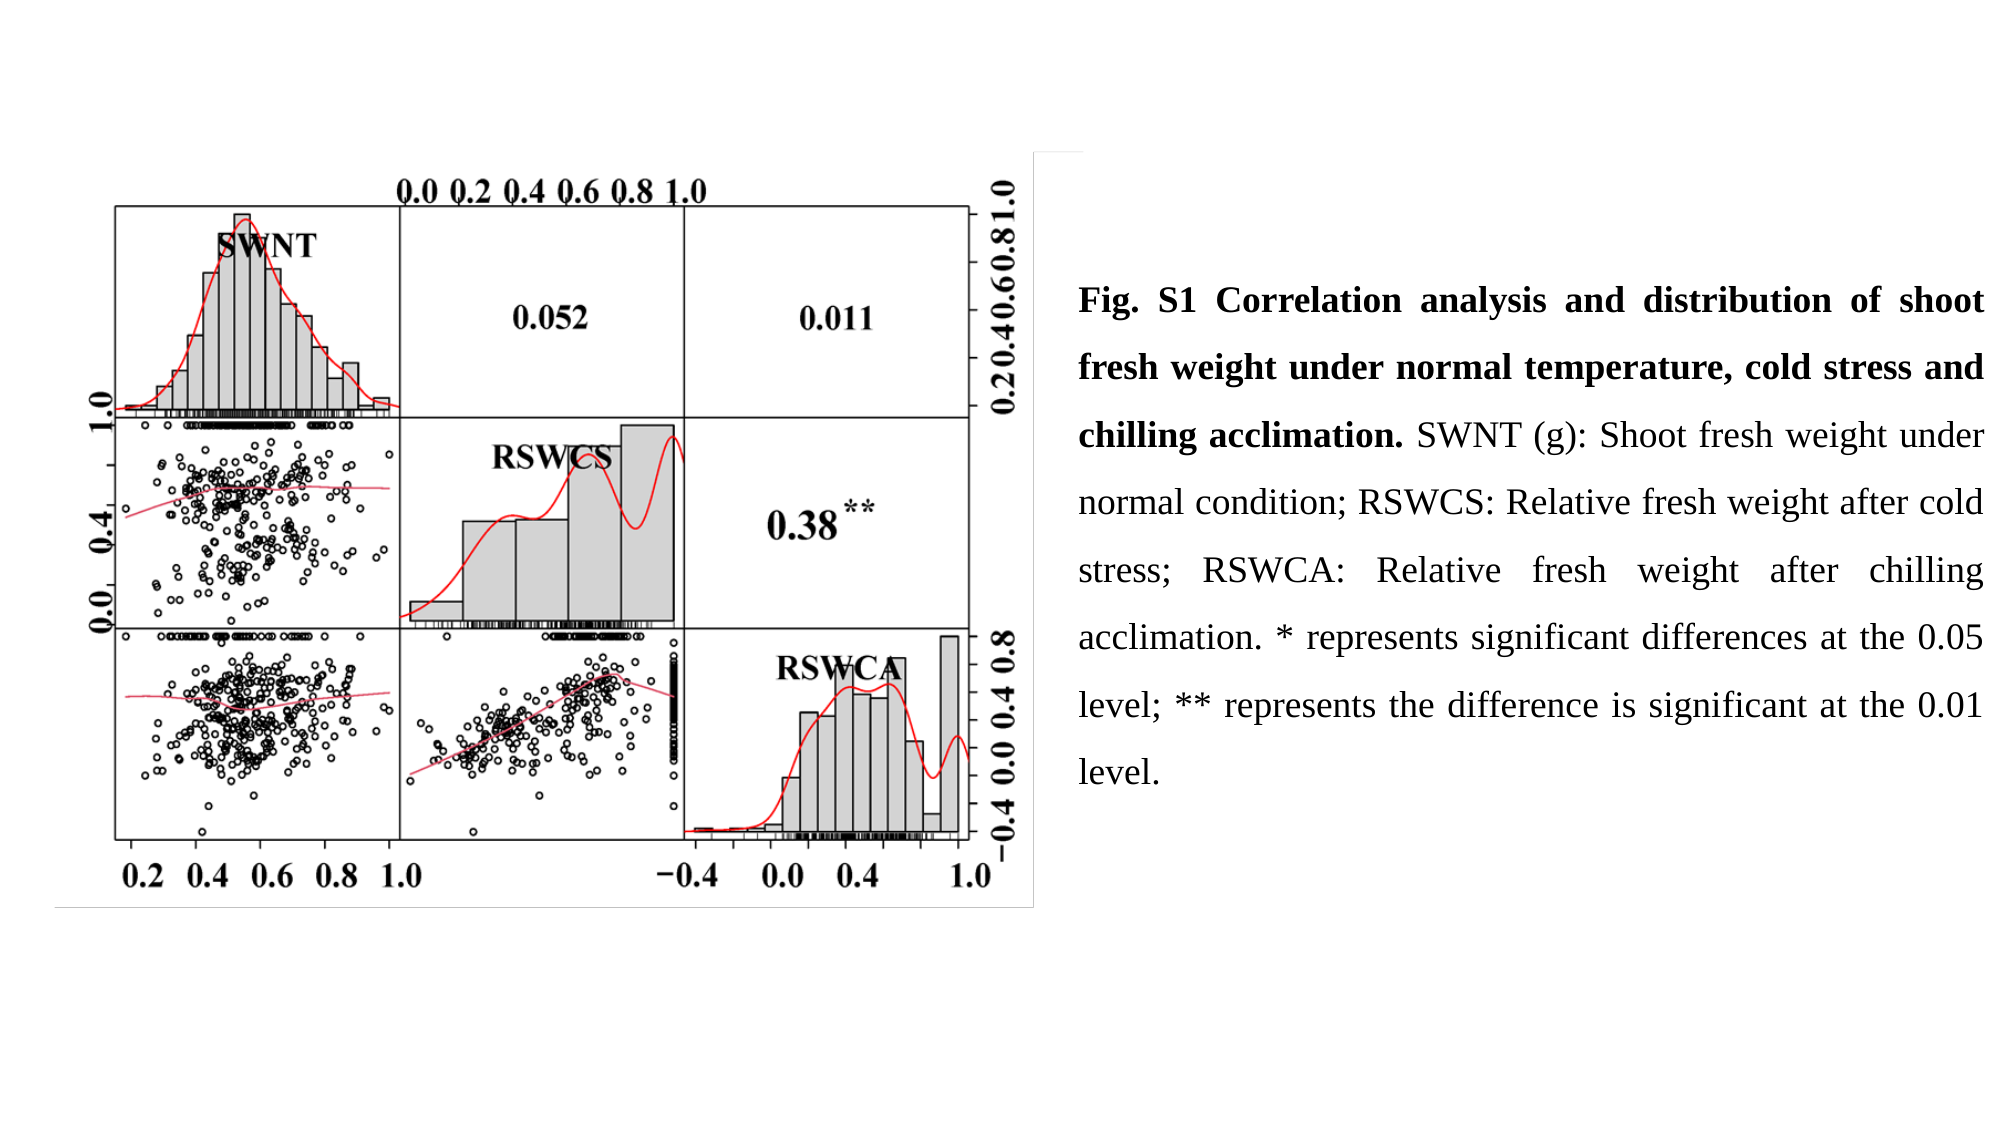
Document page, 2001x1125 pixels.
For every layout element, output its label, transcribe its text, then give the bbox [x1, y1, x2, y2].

text_box Fig. S1 Correlation analysis and distribution of shoot fresh weight under normal temperature, cold stress and chilling acclimation. SWNT (g): Shoot fresh weight under normal condition; RSWCS: Relative fresh weight after cold stress; RSWCA: Relative fresh weight after chilling acclimation. * represents significant differences at the 0.05 level; ** represents the difference is significant at the 0.01 level. [1084, 244, 2000, 800]
picture [54, 140, 1084, 944]
